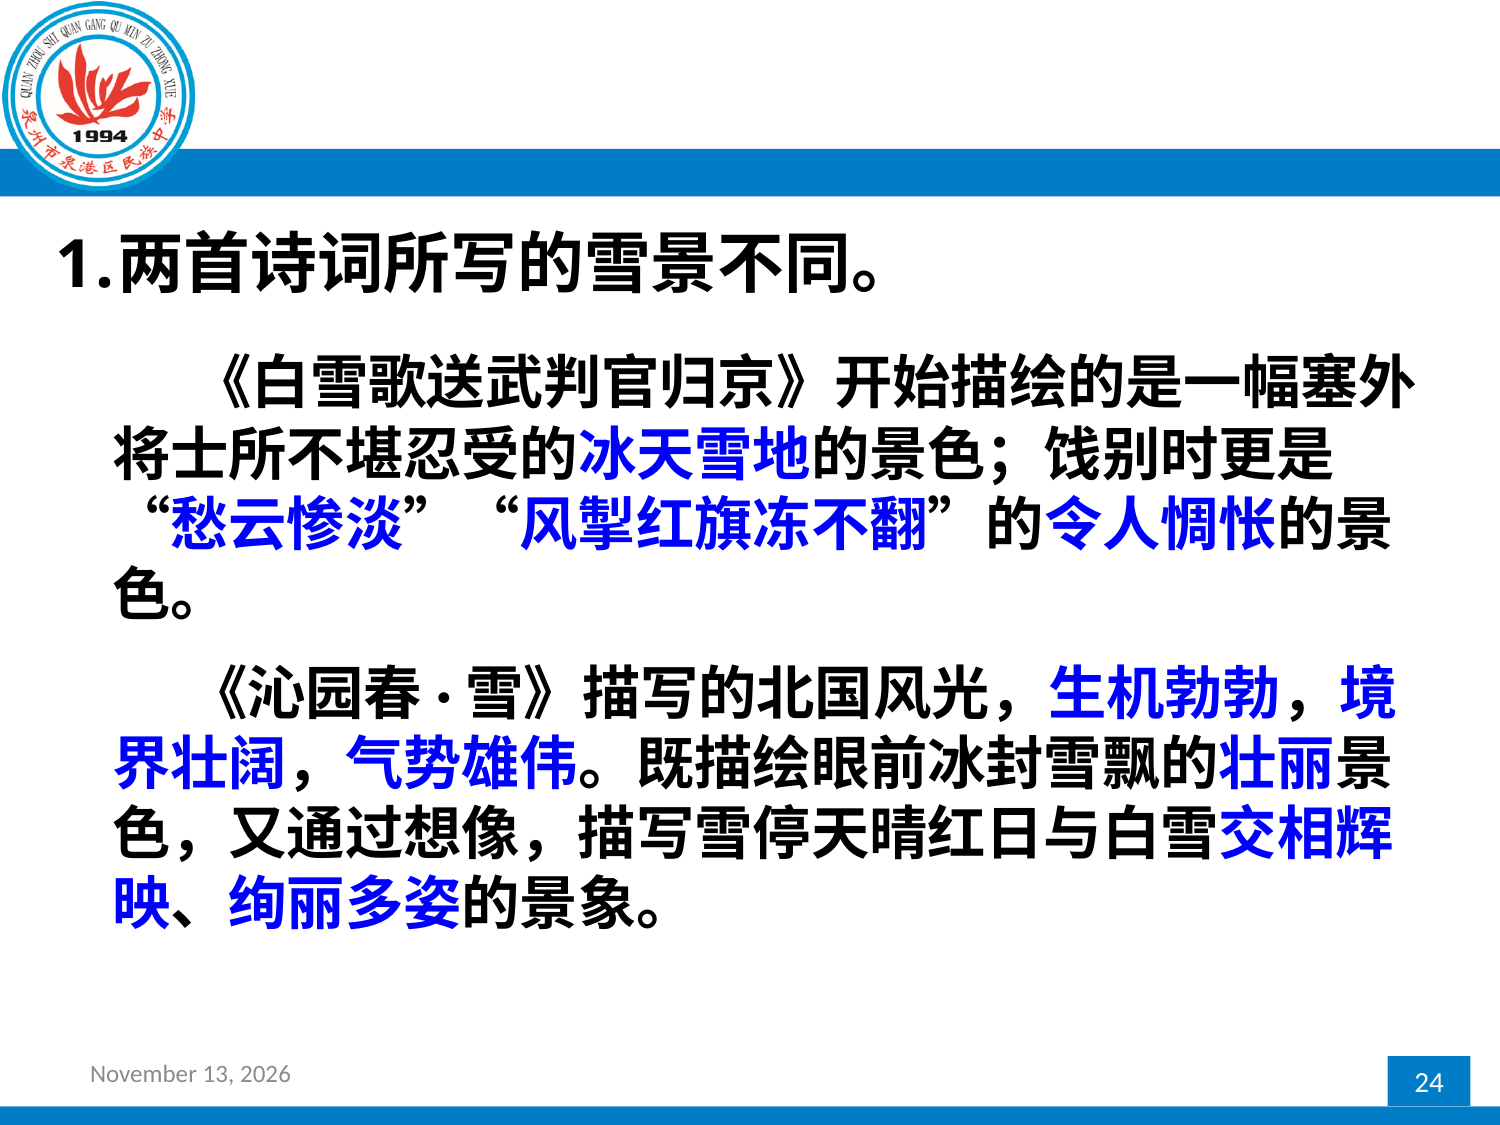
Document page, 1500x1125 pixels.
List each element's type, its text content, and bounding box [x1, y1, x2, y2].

picture [2, 107, 78, 191]
picture [120, 114, 195, 191]
picture [9, 6, 189, 186]
picture [110, 1, 195, 79]
text_box 两首诗词所写的雪景不同。 《白雪歌送武判官归京》开始描绘的是一幅塞外将士所不堪忍受的冰天雪地的景色；饯别时更是“愁云惨淡”“风掣红旗冻不翻”的令人惆怅的景色。 《沁园春·雪》描写的北国风光，生机勃勃，境界壮阔，气势雄伟。既描绘眼前冰封雪飘的壮丽景色，又通过想像，描写雪停天晴红日与白雪交相辉映、绚丽多姿的景象。 [41, 196, 1447, 944]
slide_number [75, 1042, 425, 1103]
picture [2, 1, 88, 86]
